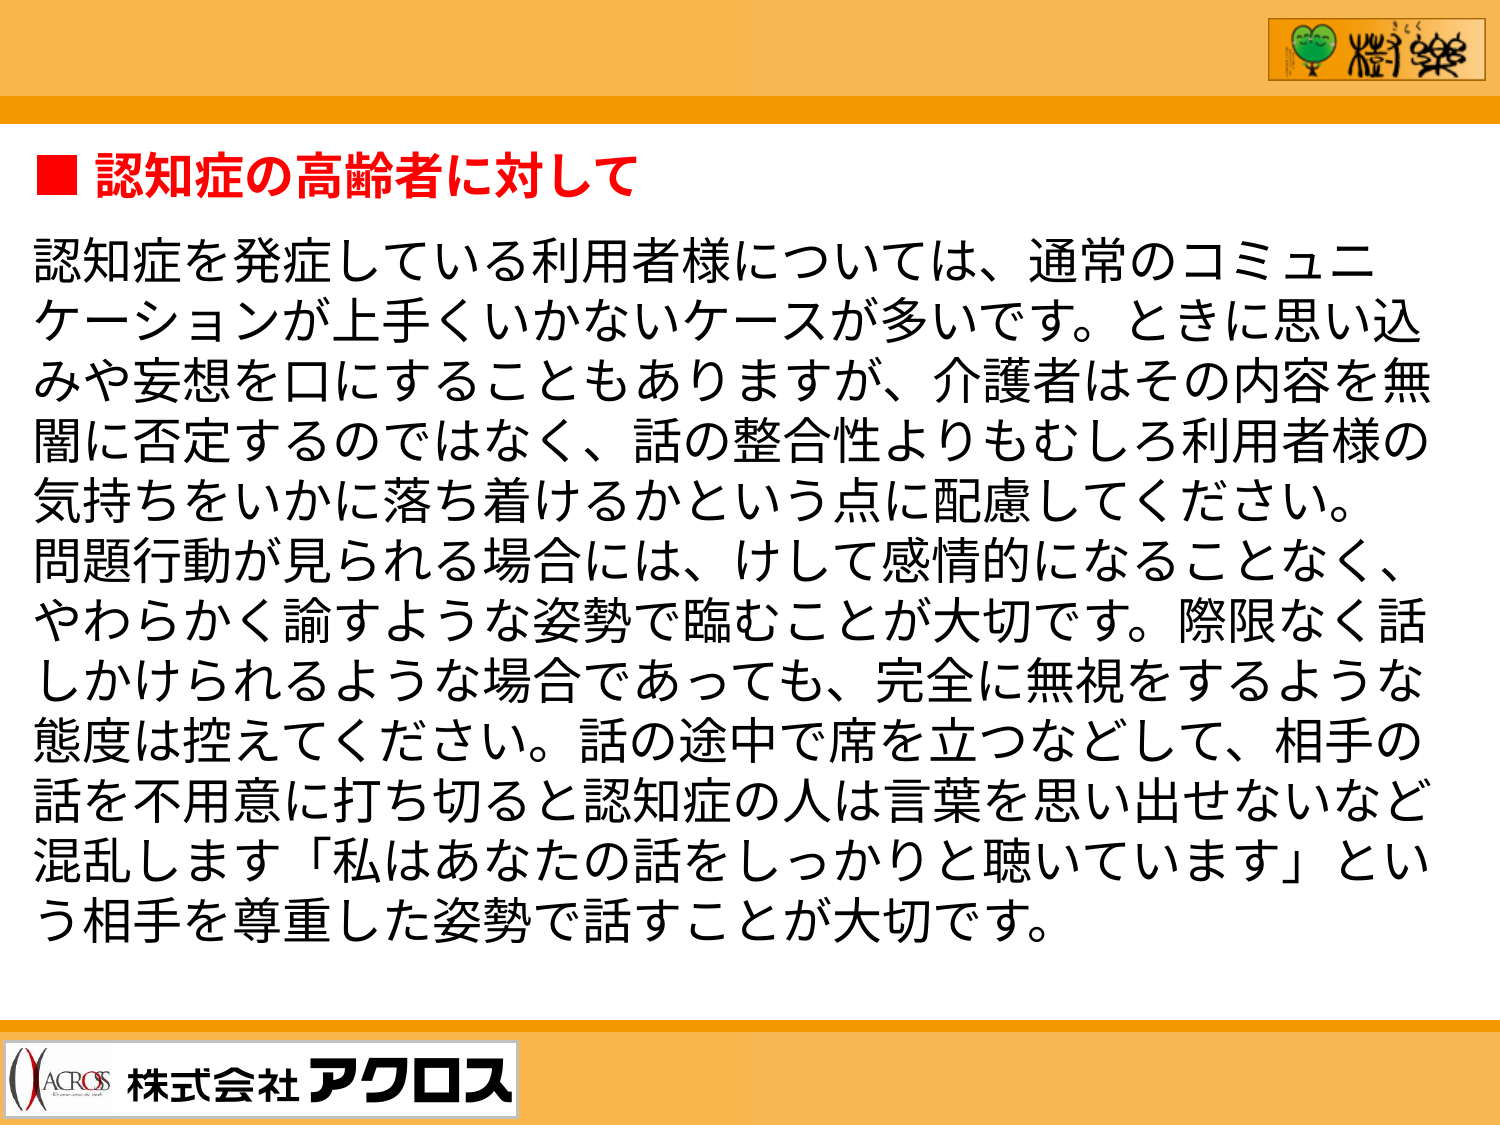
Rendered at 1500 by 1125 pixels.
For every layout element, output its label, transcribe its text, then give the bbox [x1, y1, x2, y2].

picture [0, 1020, 1500, 1125]
picture [0, 0, 1500, 124]
text_box ■認知症の高齢者に対して 認知症を発症している利用者様については、通常のコミュニケーションが上手くいかないケースが多いです。ときに思い込みや妄想を口にすることもありますが、介護者はその内容を無闇に否定するのではなく、話の整合性よりもむしろ利用者様の気持ちをいかに落ち着けるかという点に配慮してください。 問題行動が見られる場合には、けして感情的になることなく、やわらかく諭すような姿勢で臨むことが大切です。際限なく話しかけられるような場合であっても、完全に無視をするような態度は控えてください。話の途中で席を立つなどして、相手の話を不用意に打ち切ると認知症の人は言葉を思い出せないなど混乱します「私はあなたの話をしっかりと聴いています」という相手を尊重した姿勢で話すことが大切です。 [17, 137, 1459, 957]
